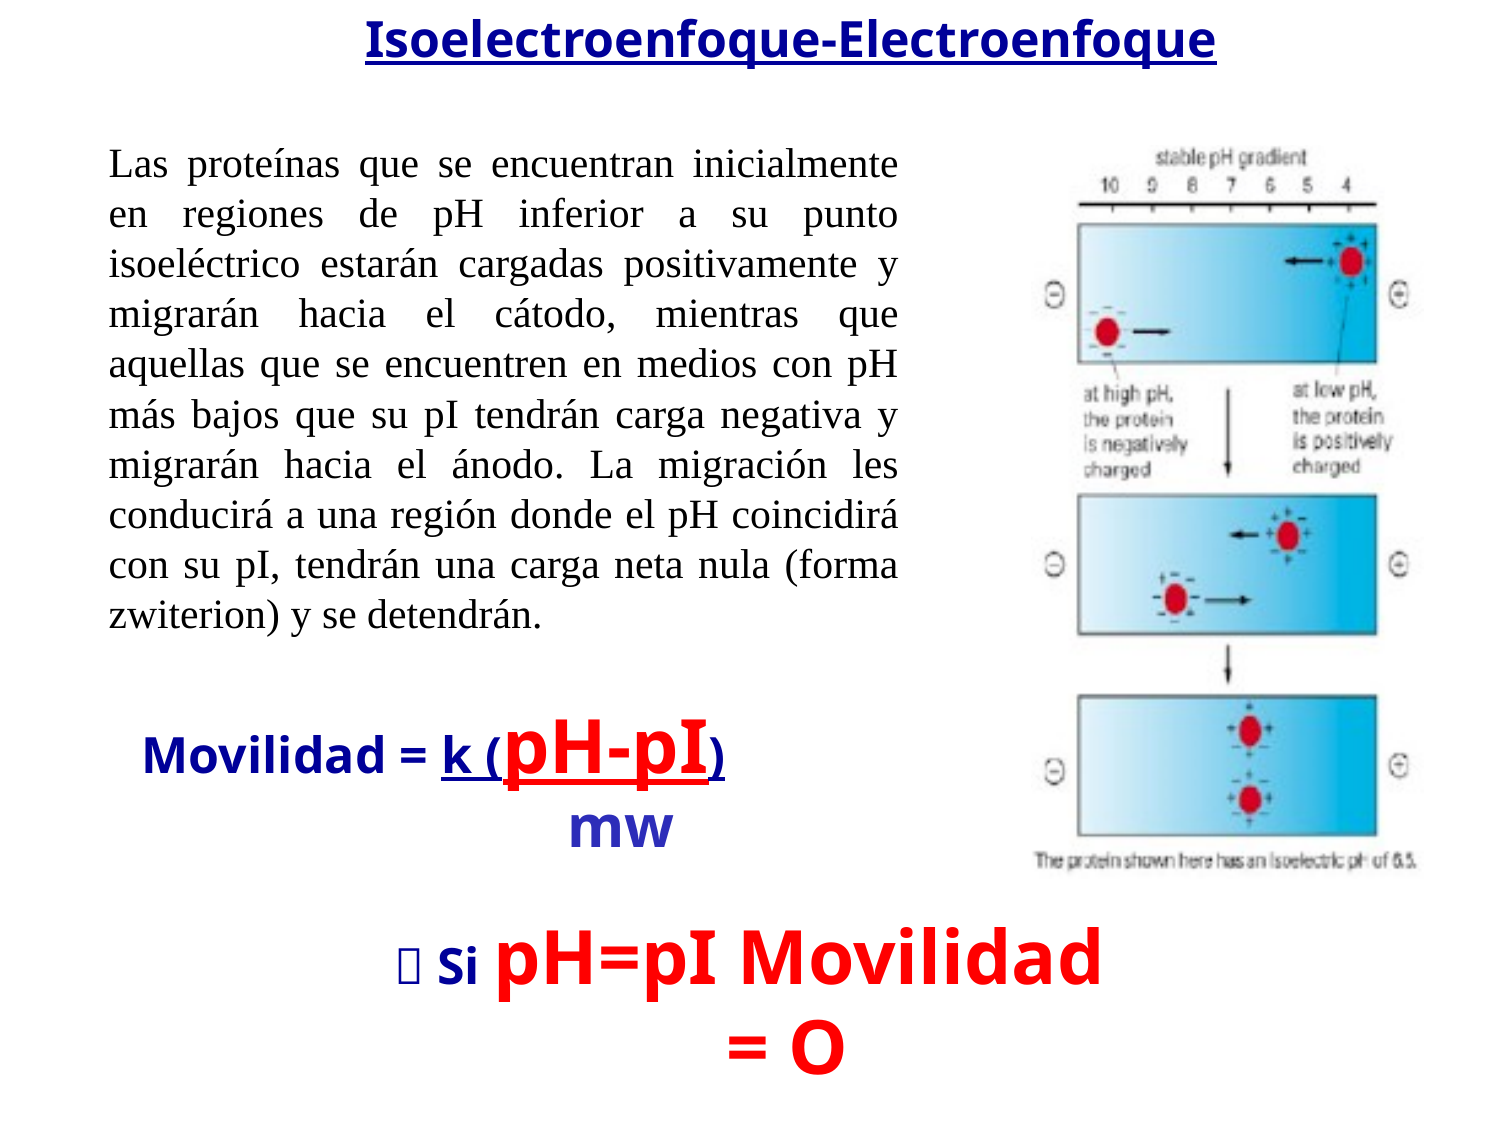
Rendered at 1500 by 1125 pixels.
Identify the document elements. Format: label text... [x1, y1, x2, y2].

text_box Movilidad = k (pH-pI) mw [58, 691, 809, 867]
text_box Isoelectroenfoque-Electroenfoque [234, 0, 1348, 75]
picture [1030, 144, 1425, 880]
text_box Las proteínas que se encuentran inicialmente en regiones de pH inferior a su punto isoeléctrico estarán cargadas positivamente y migrarán hacia el cátodo, mientras que aquellas que se encuentren en medios con pH más bajos que su pI tendrán carga negativa y migrarán hacia el ánodo. La migración les conducirá a una región donde el pH coincidirá con su pI, tendrán una carga neta nula (forma zwiterion) y se detendrán. [93, 128, 914, 779]
text_box  Si pH=pI Movilidad = O [374, 902, 1125, 1098]
